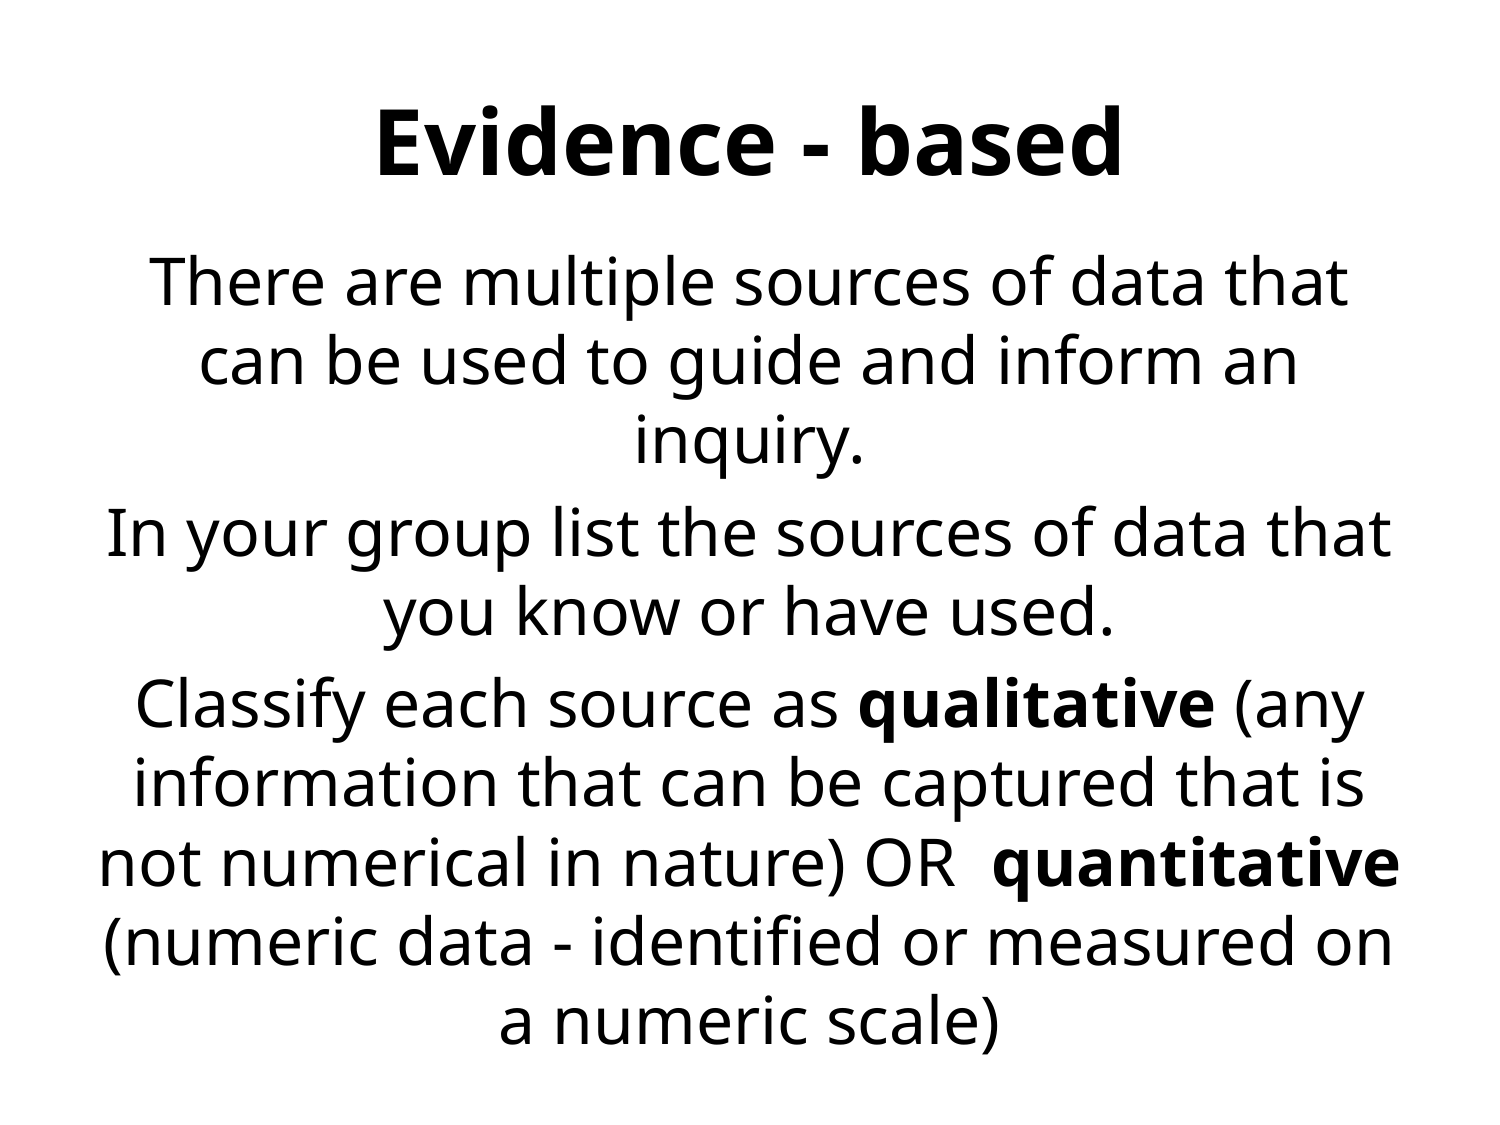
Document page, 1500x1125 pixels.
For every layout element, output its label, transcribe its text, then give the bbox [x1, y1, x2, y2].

list There are multiple sources of data that can be used to guide and inform an inquiry. In your group list the sources of data that you know or have used. Classify each source as qualitative (any information that can be captured that is not numerical in nature) OR quantitative (numeric data - identified or measured on a numeric scale) [75, 231, 1425, 1071]
title Evidence - based [75, 45, 1425, 231]
